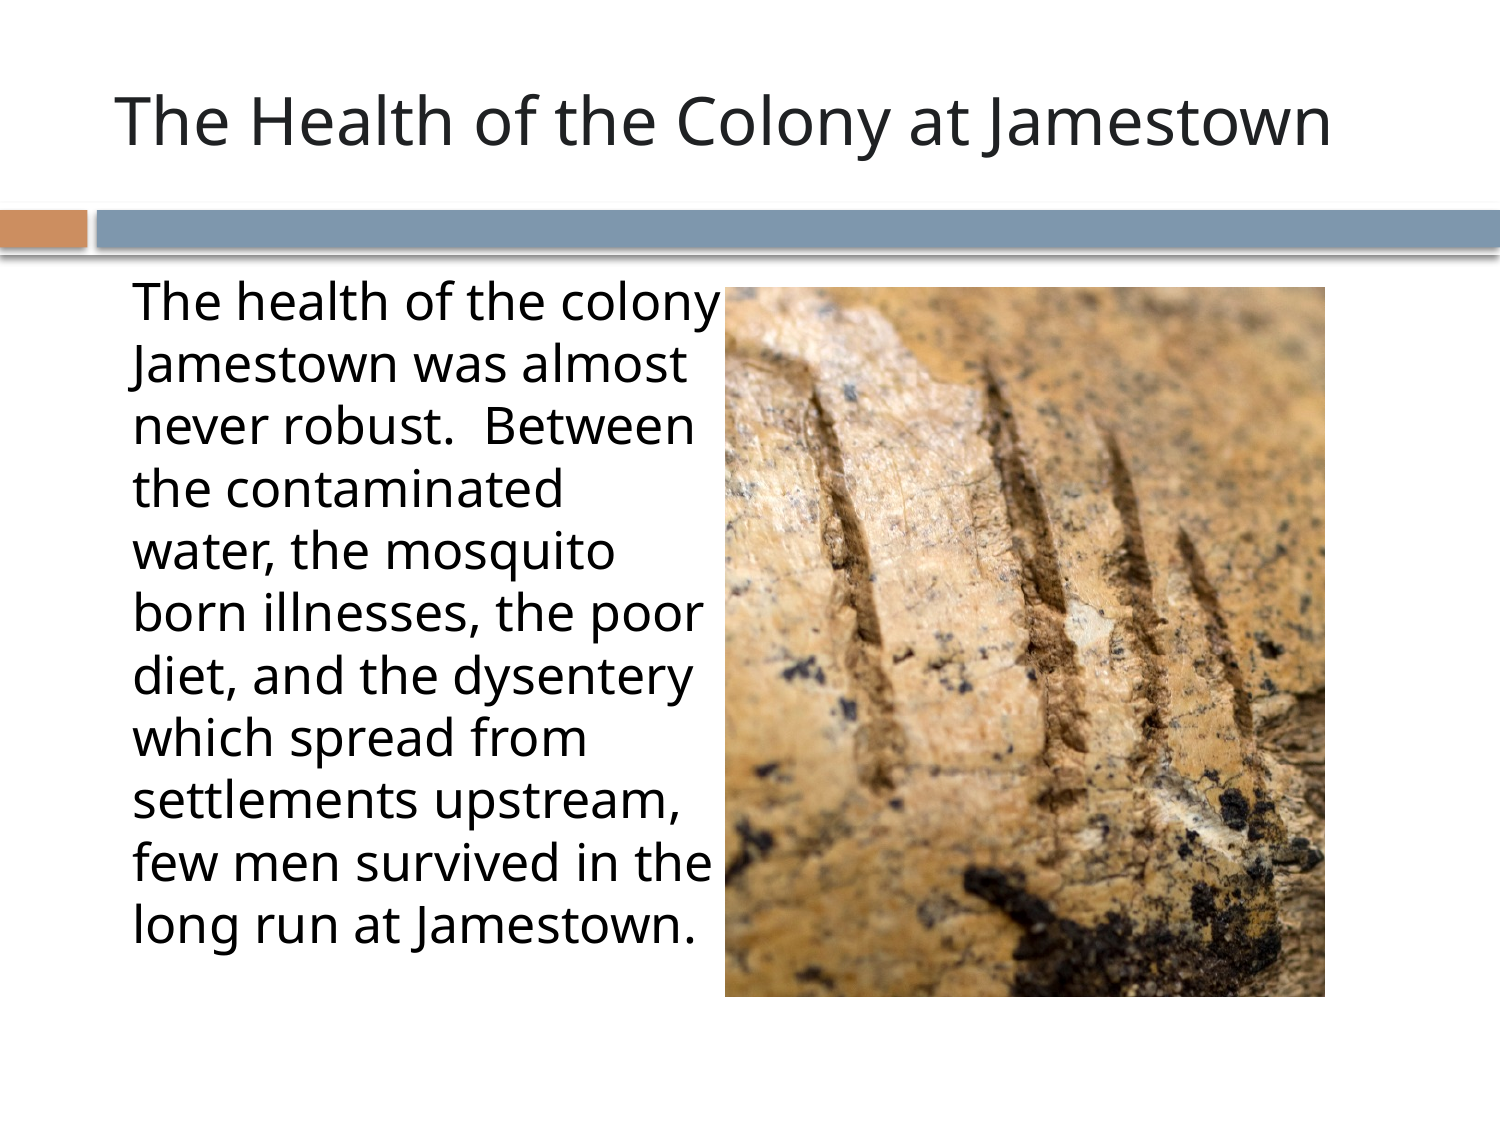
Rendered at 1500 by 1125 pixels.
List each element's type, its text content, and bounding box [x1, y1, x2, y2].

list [724, 287, 1326, 997]
title The Health of the Colony at Jamestown [99, 37, 1438, 200]
list The health of the colony Jamestown was almost never robust. Between the contaminated water, the mosquito born illnesses, the poor diet, and the dysentery which spread from settlements upstream, few men survived in the long run at Jamestown. [99, 260, 738, 1011]
